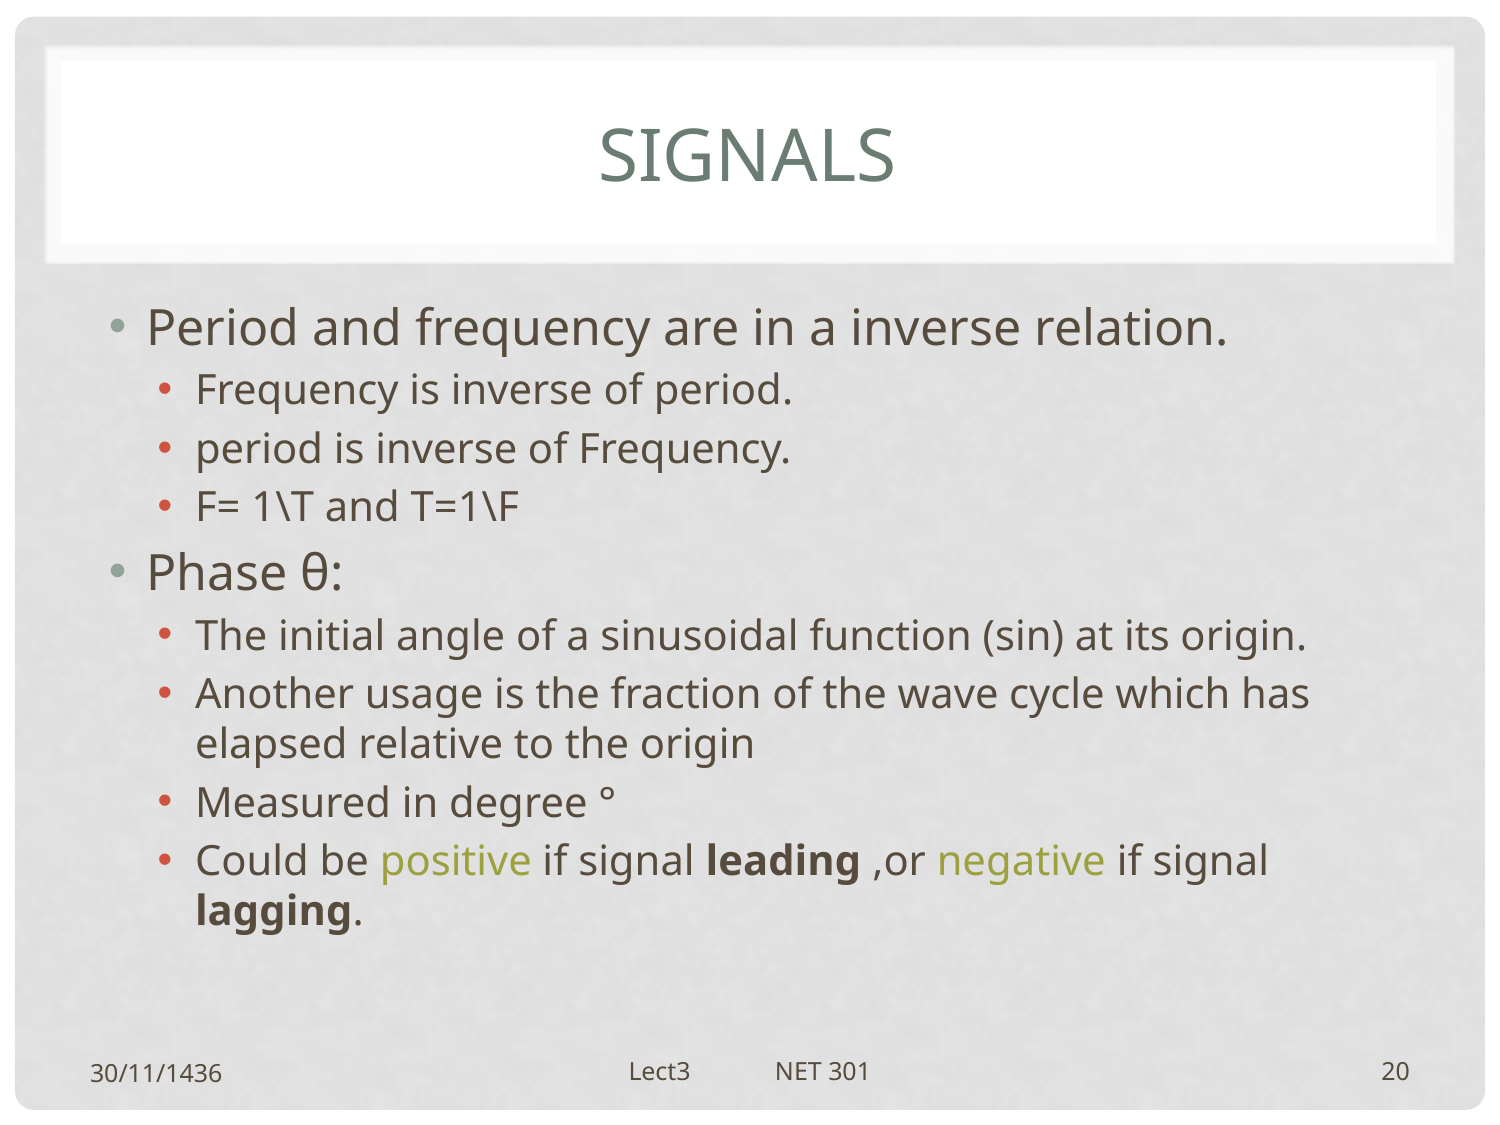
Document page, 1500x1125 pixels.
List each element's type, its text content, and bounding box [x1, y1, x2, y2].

footer Lect3 NET 301 [512, 1042, 988, 1103]
slide_number 20 [1074, 1042, 1425, 1103]
title Signals [69, 66, 1425, 238]
list Period and frequency are in a inverse relation. Frequency is inverse of period. period is inverse of Frequency. F= 1\T and T=1\F Phase θ: The initial angle of a sinusoidal function (sin) at its origin. Another usage is the fraction of the wave cycle which has elapsed relative to the origin Measured in degree ° Could be positive if signal leading ,or negative if signal lagging. [75, 287, 1425, 1005]
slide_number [75, 1042, 425, 1103]
